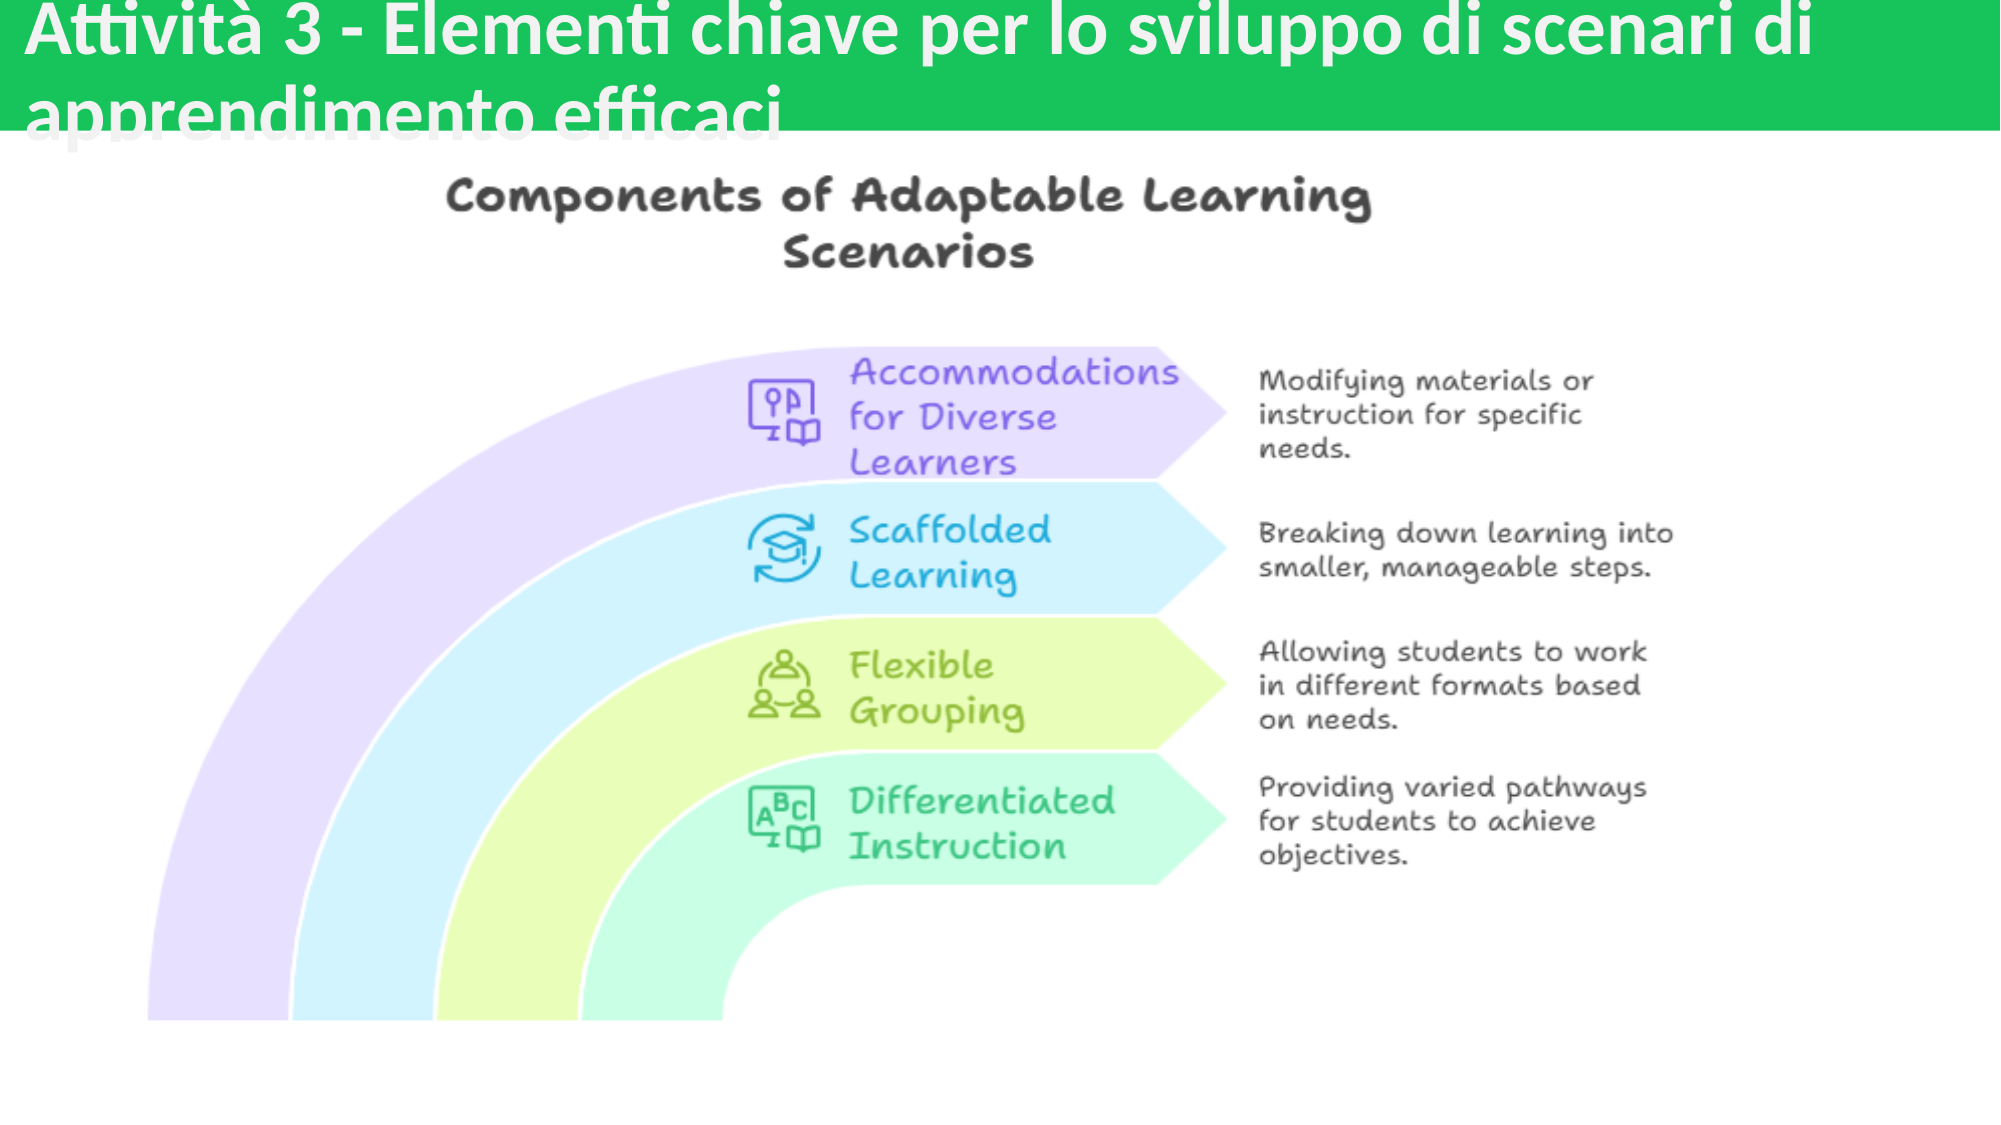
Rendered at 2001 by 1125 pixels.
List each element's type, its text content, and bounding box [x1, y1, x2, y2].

title Attività 3 - Elementi chiave per lo sviluppo di scenari di apprendimento efficaci [16, 13, 1976, 131]
picture [98, 142, 1737, 1113]
